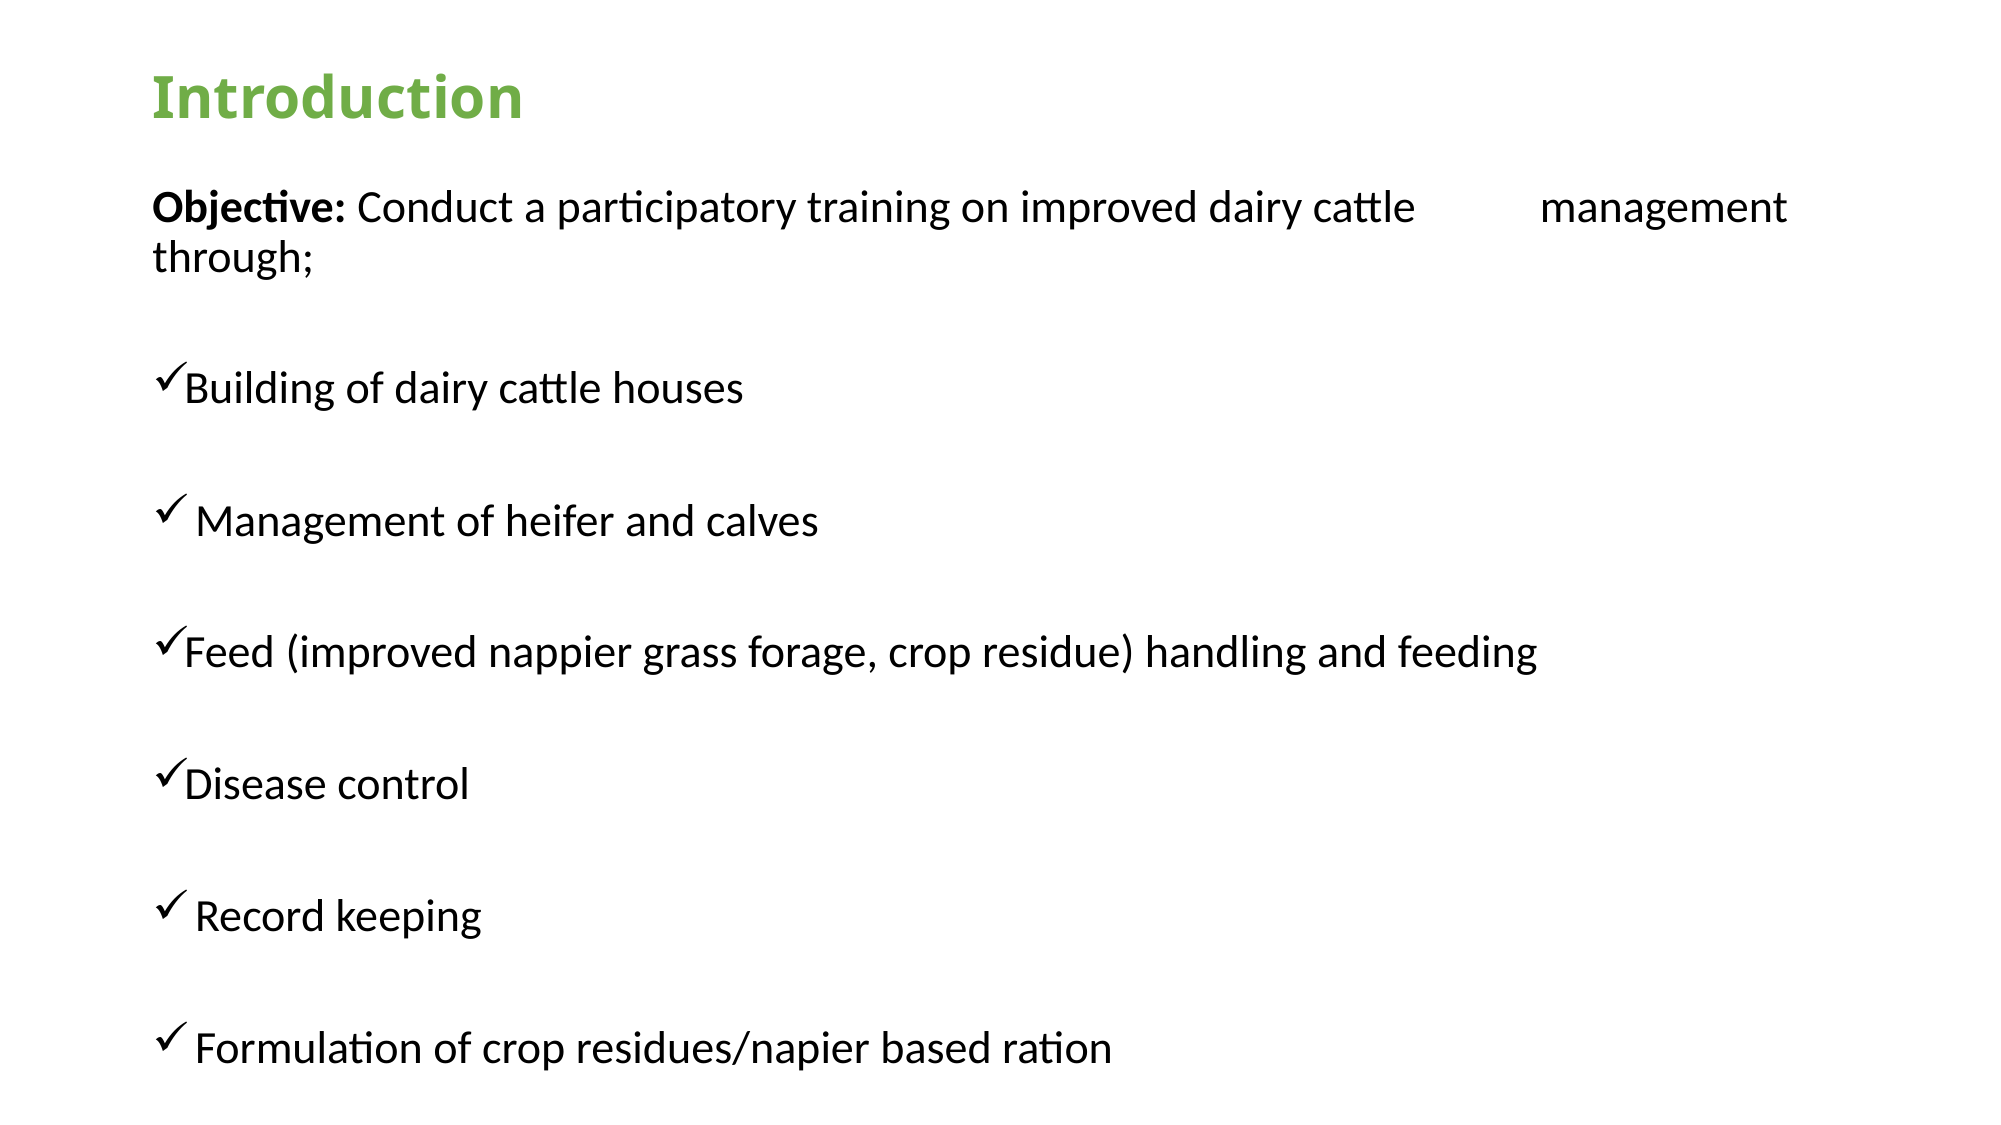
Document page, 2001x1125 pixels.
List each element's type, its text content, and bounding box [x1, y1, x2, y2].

title Introduction [137, 59, 589, 141]
list Objective: Conduct a participatory training on improved dairy cattle management through; Building of dairy cattle houses Management of heifer and calves Feed (improved nappier grass forage, crop residue) handling and feeding Disease control Record keeping Formulation of crop residues/napier based ration [137, 175, 1863, 1087]
